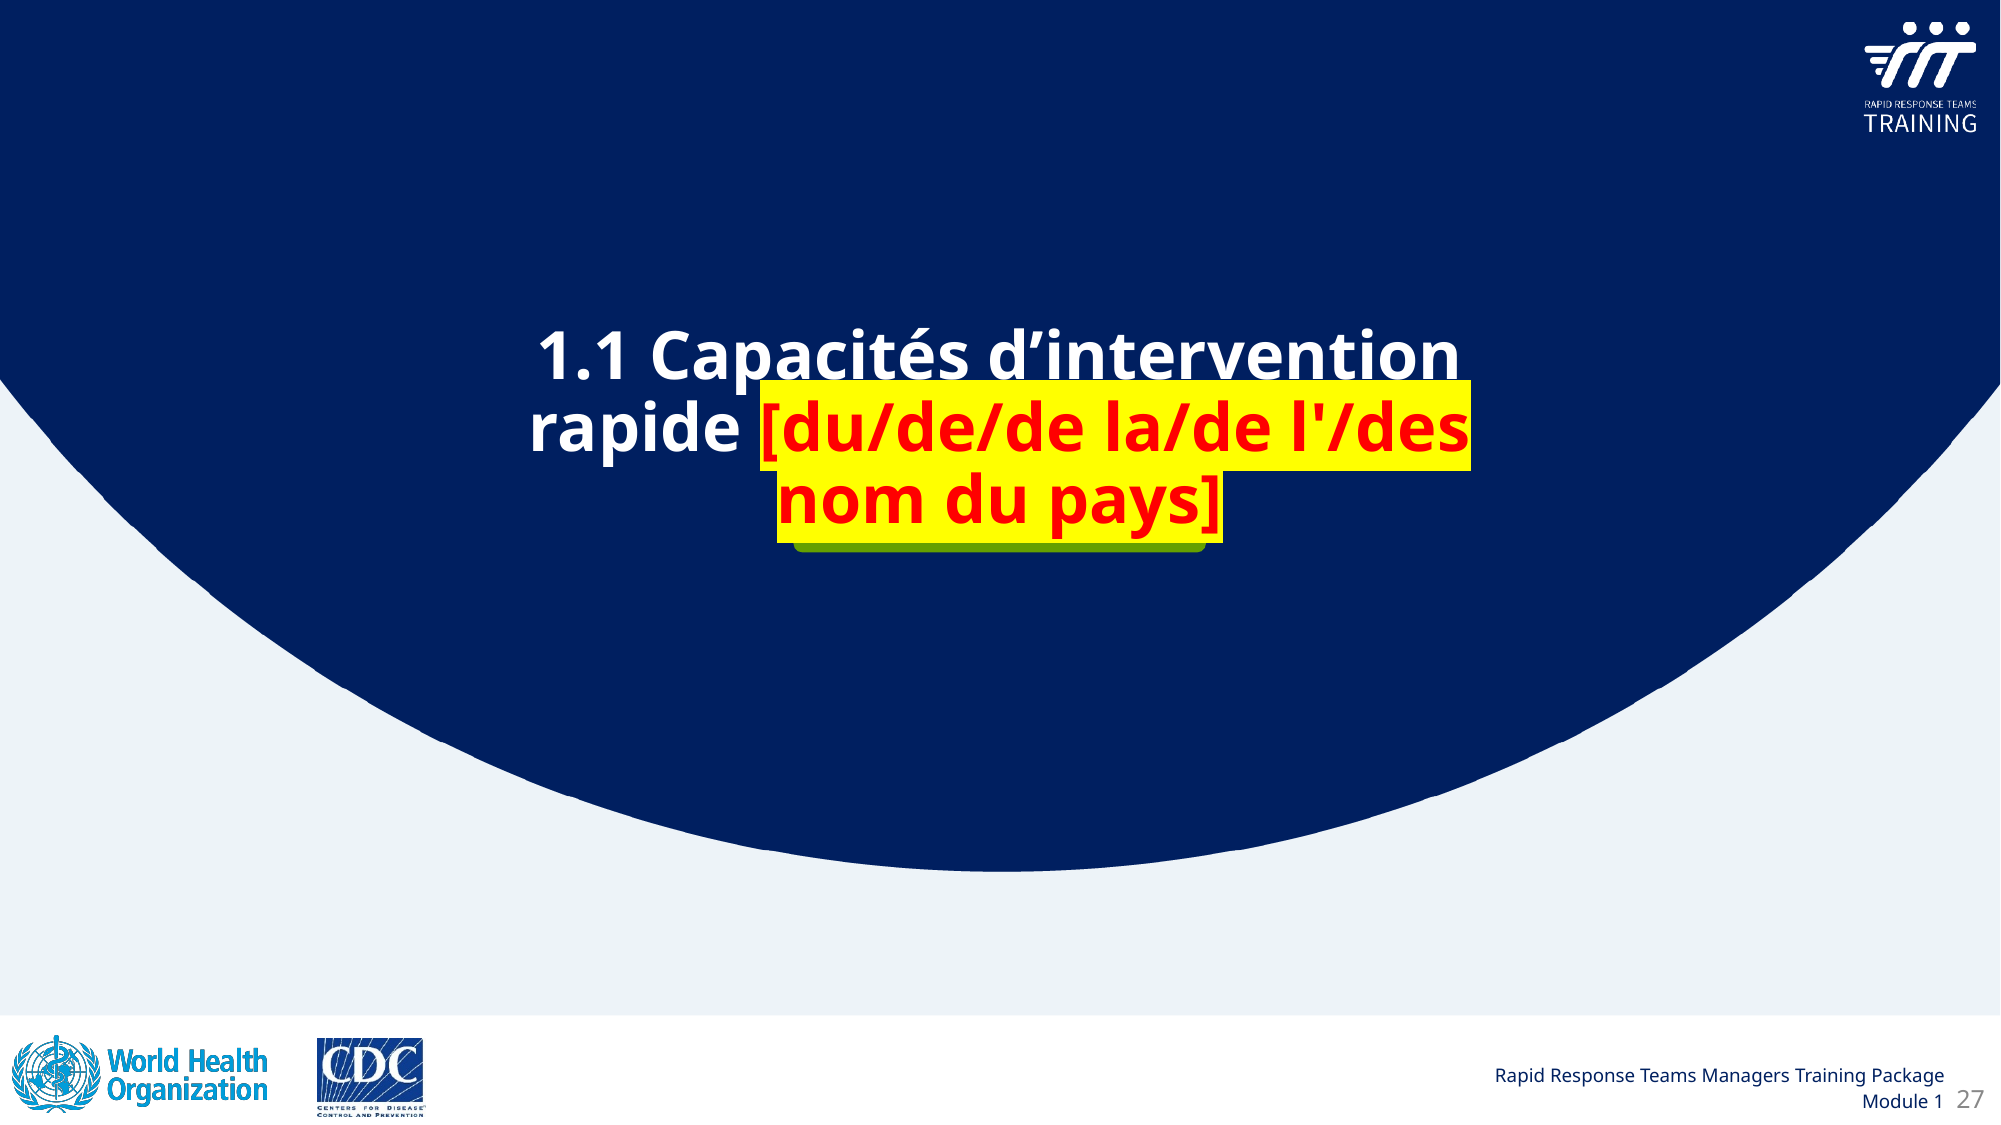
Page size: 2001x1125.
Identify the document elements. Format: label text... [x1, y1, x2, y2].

list 1.1 Capacités dʼintervention rapide [du/de/de la/de l'/des nom du pays] [518, 276, 1482, 585]
picture [59, 1035, 267, 1113]
picture [0, 0, 2001, 904]
picture [12, 1035, 54, 1068]
picture [12, 1083, 48, 1113]
picture [50, 1108, 62, 1113]
picture [22, 1062, 26, 1077]
text_box 27 [1557, 1075, 1993, 1121]
picture [24, 1054, 36, 1087]
picture [317, 1038, 426, 1117]
picture [30, 1083, 37, 1091]
picture [40, 1062, 47, 1070]
picture [46, 1056, 54, 1062]
picture [34, 1054, 43, 1078]
picture [71, 1053, 90, 1091]
picture [36, 1088, 78, 1105]
